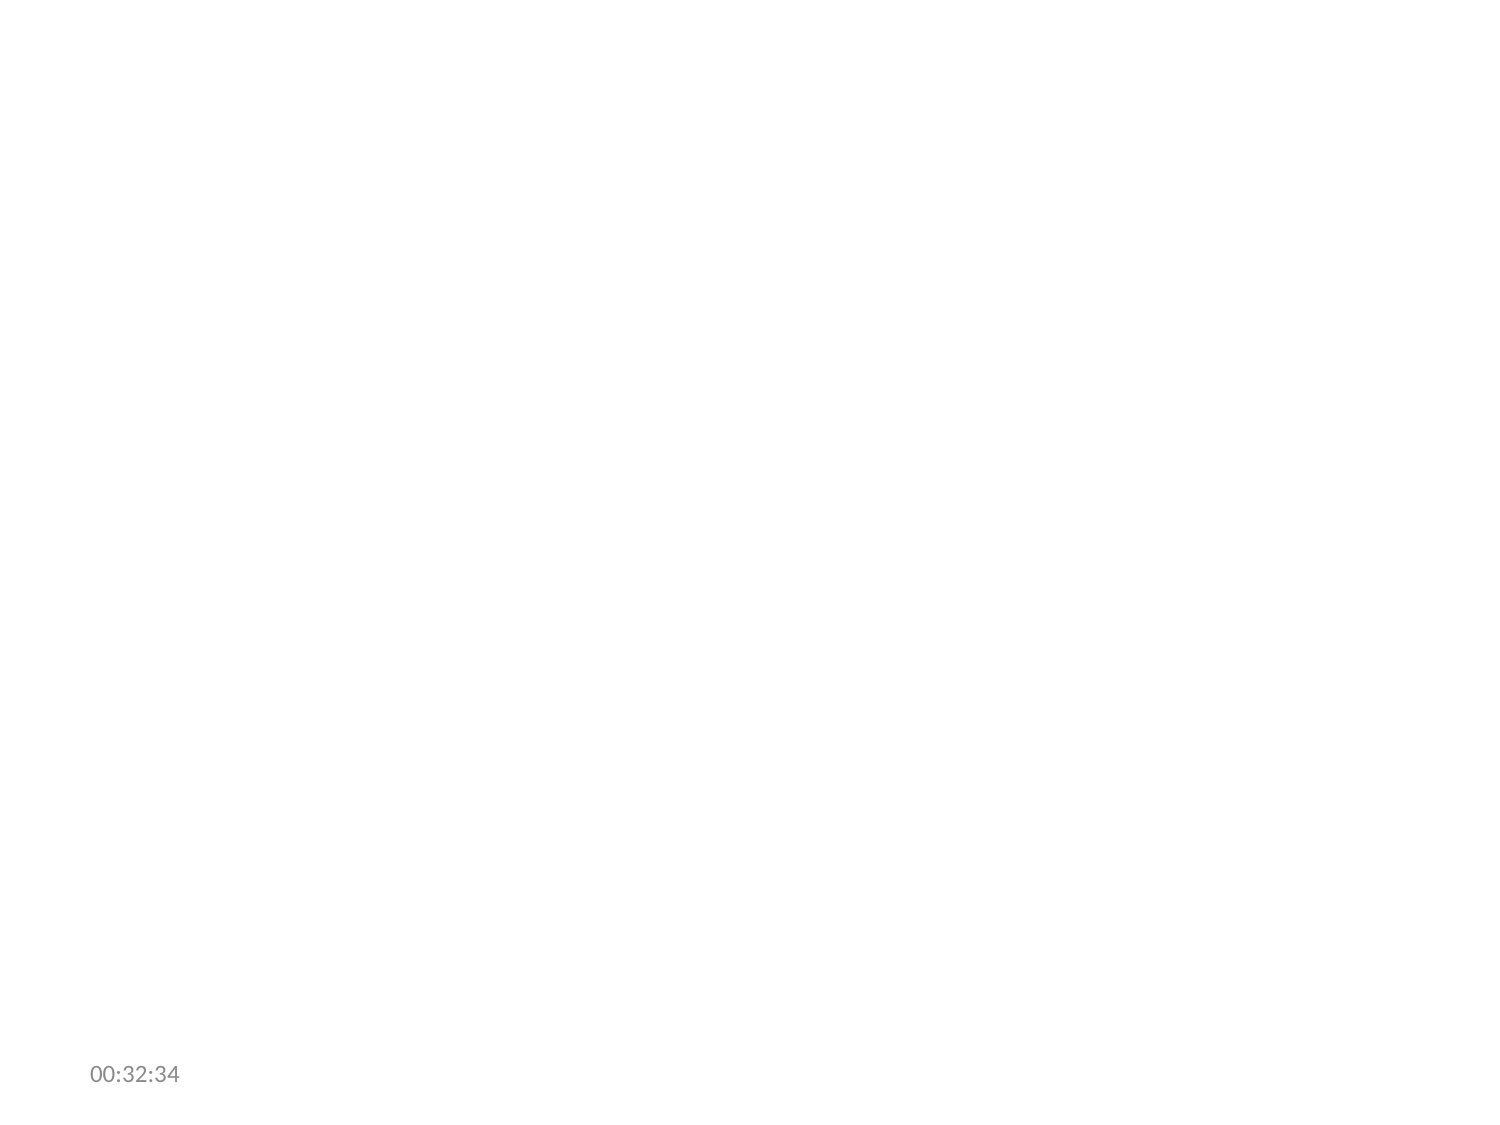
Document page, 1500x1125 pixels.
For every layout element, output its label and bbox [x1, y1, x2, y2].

slide_number [75, 1042, 425, 1103]
